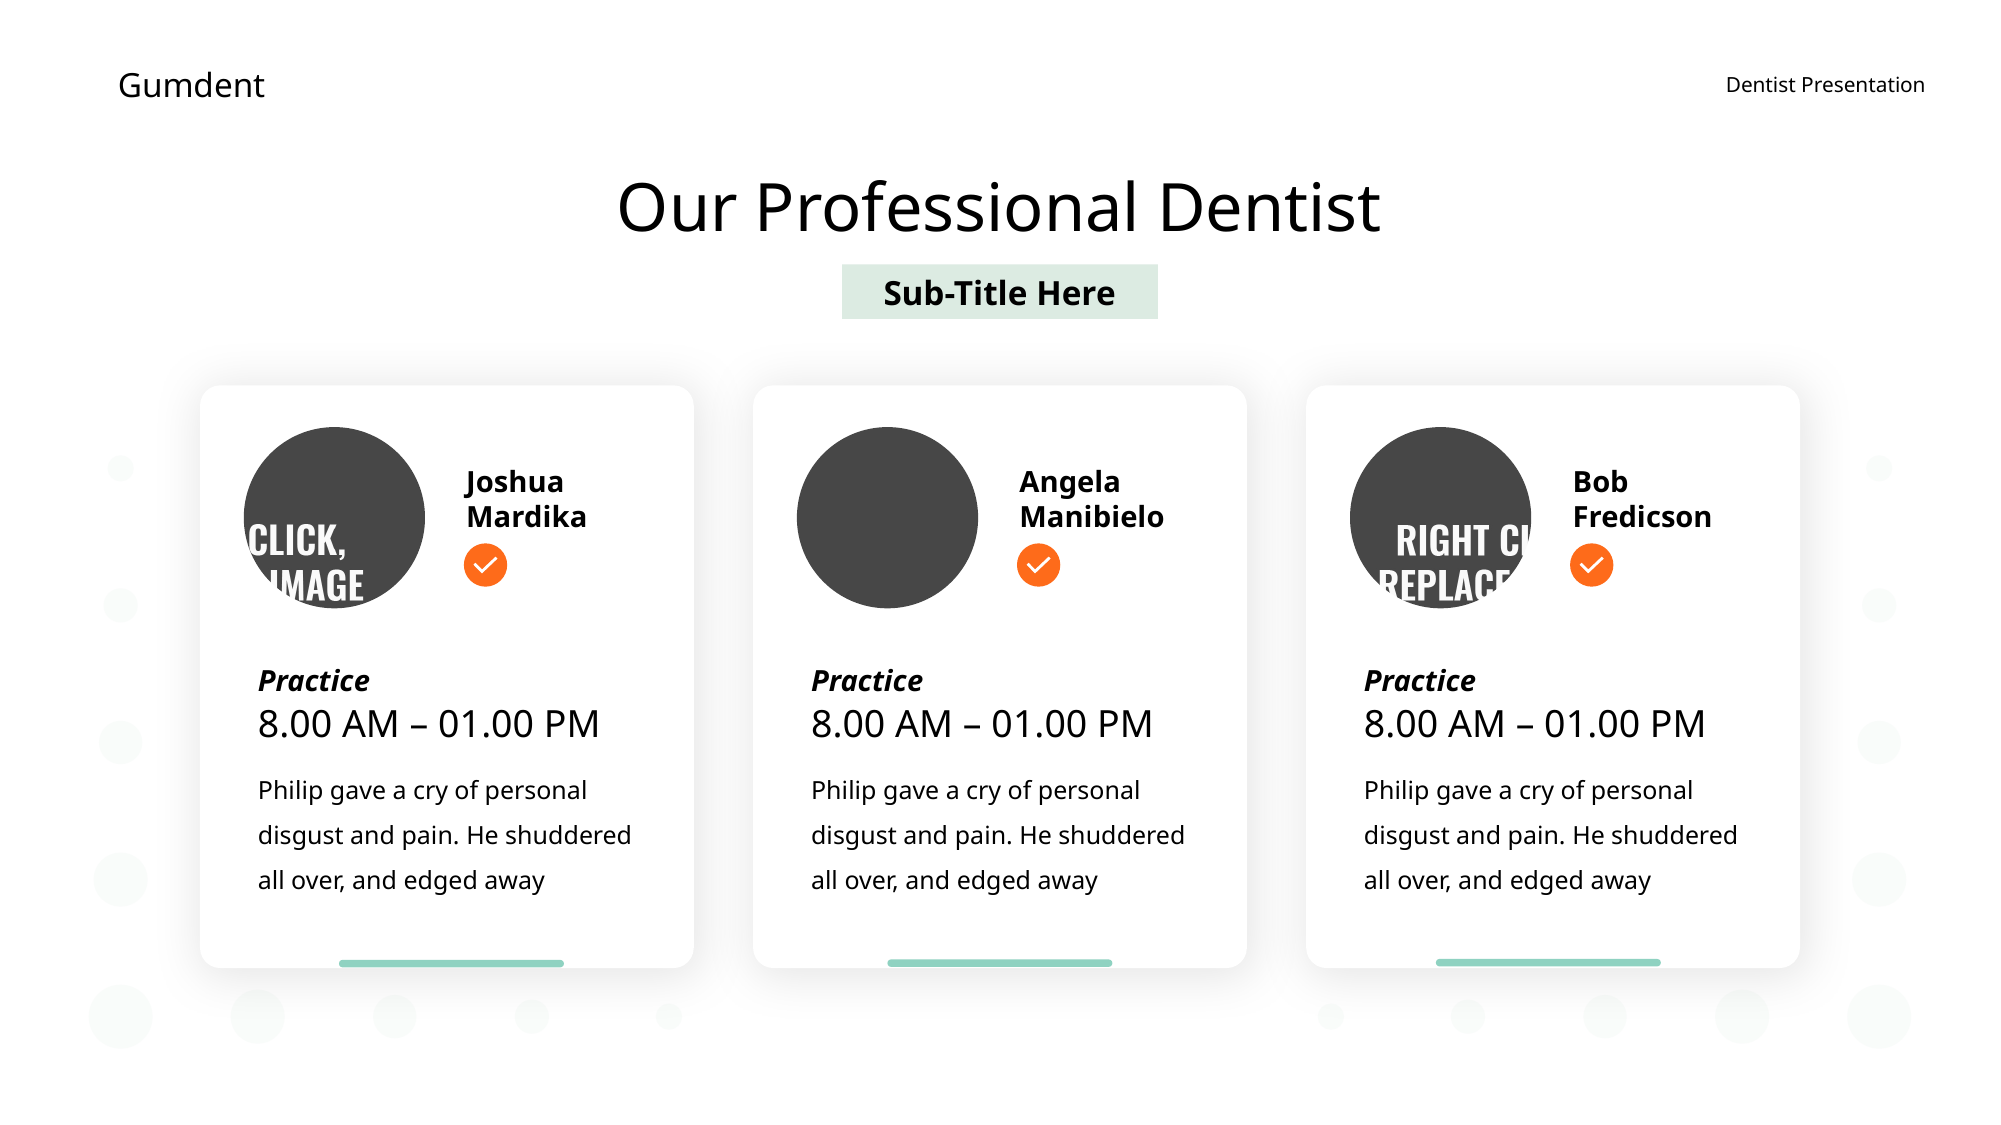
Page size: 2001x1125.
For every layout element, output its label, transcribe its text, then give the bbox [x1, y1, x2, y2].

text_box Bob Fredicson [1557, 456, 1757, 541]
text_box Philip gave a cry of personal disgust and pain. He shuddered all over, and edged away [796, 752, 1204, 902]
text_box [1016, 543, 1061, 587]
text_box Philip gave a cry of personal disgust and pain. He shuddered all over, and edged away [1349, 752, 1757, 902]
text_box Practice [243, 655, 443, 693]
text_box 8.00 AM – 01.00 PM [796, 693, 1204, 752]
text_box Joshua Mardika [451, 456, 651, 541]
text_box [338, 959, 564, 968]
text_box Philip gave a cry of personal disgust and pain. He shuddered all over, and edged away [243, 752, 651, 902]
text_box Practice [1349, 655, 1549, 693]
title Our Professional Dentist [200, 156, 1800, 264]
text_box 8.00 AM – 01.00 PM [1349, 693, 1757, 752]
text_box [1306, 385, 1801, 969]
picture [796, 427, 979, 609]
text_box [887, 959, 1113, 967]
text_box [199, 385, 694, 969]
text_box Practice [796, 655, 996, 693]
text_box [753, 385, 1247, 969]
text_box Angela Manibielo [1004, 456, 1204, 541]
text_box [1435, 958, 1661, 967]
text_box [1570, 543, 1614, 587]
text_box 8.00 AM – 01.00 PM [243, 693, 651, 752]
picture [243, 427, 425, 609]
text_box [463, 543, 508, 587]
text_box Sub-Title Here [842, 264, 1158, 319]
picture [1349, 427, 1532, 609]
